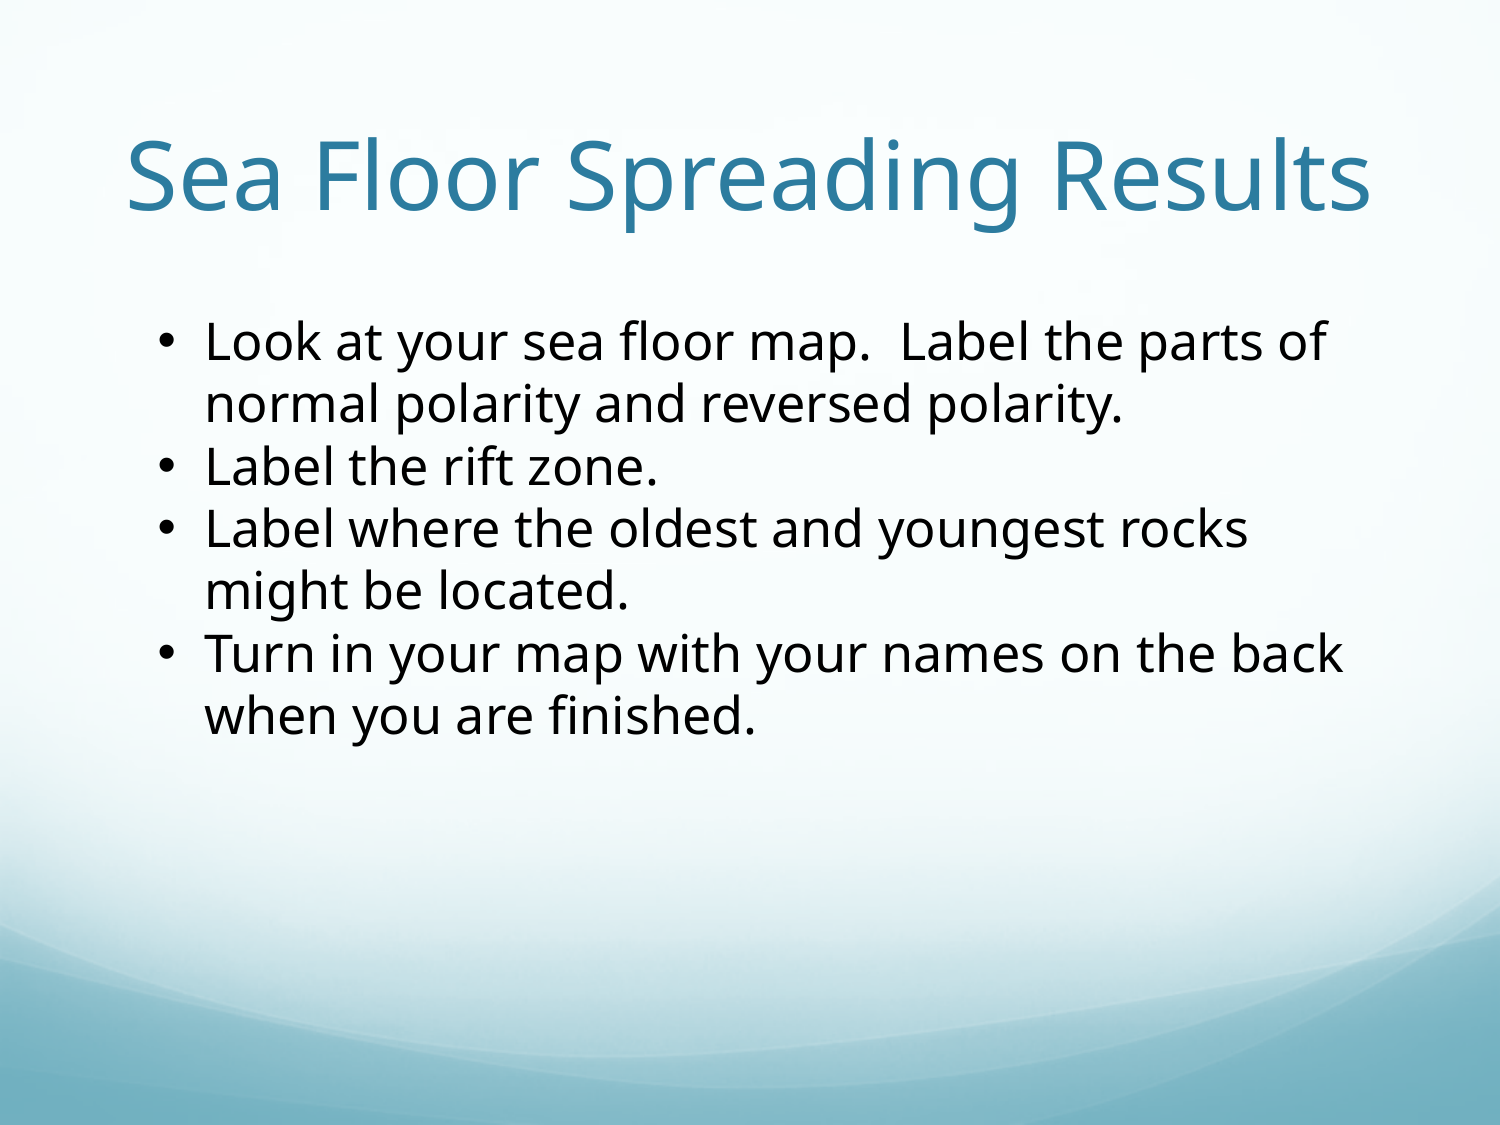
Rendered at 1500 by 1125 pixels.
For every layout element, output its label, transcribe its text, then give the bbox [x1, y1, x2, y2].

text_box Look at your sea floor map. Label the parts of normal polarity and reversed polarity. Label the rift zone. Label where the oldest and youngest rocks might be located. Turn in your map with your names on the back when you are finished. [142, 300, 1360, 753]
title Sea Floor Spreading Results [90, 17, 1410, 237]
